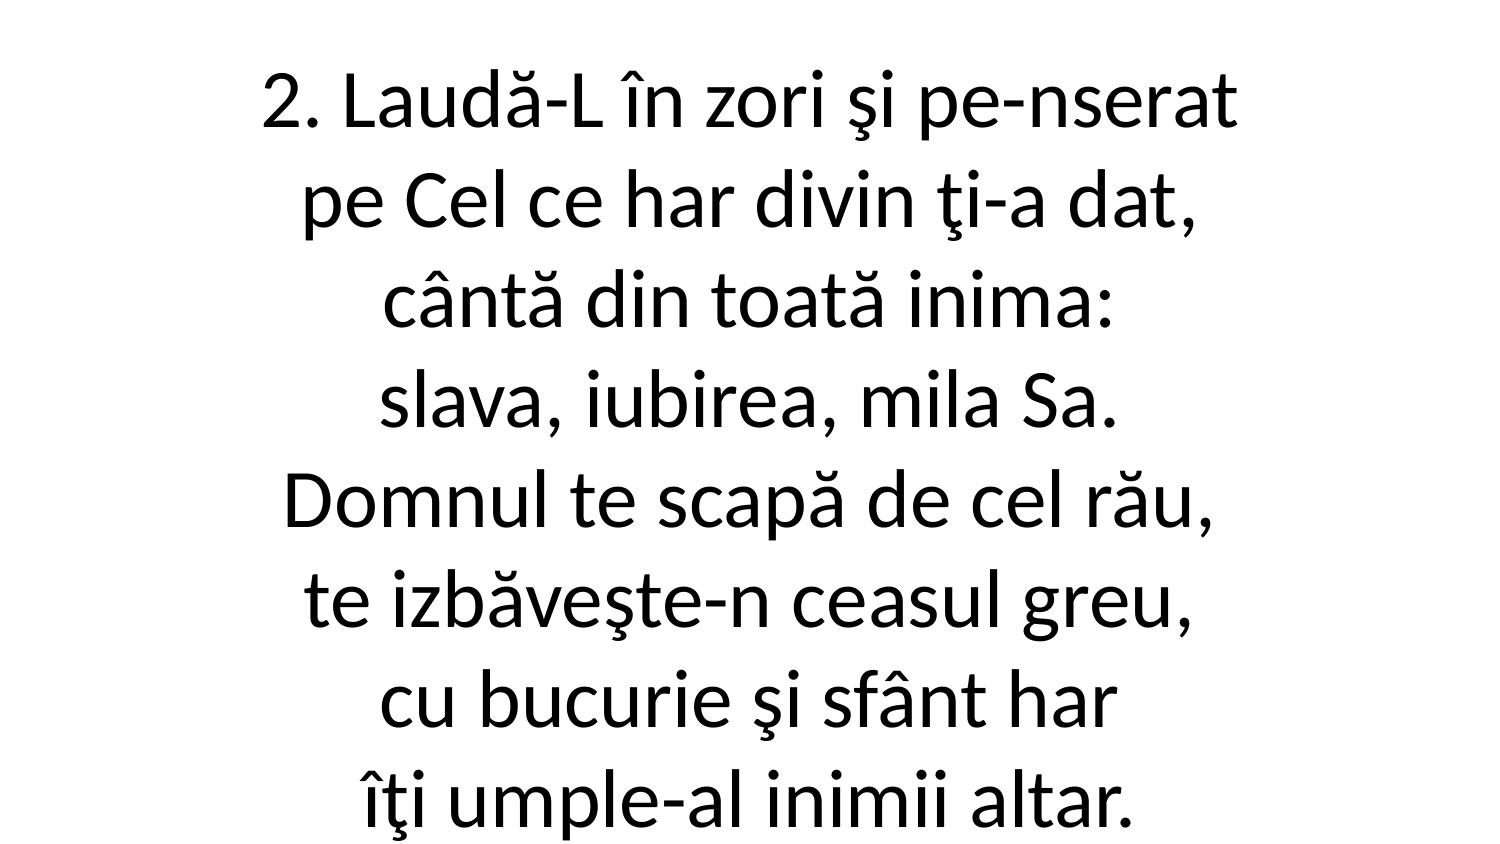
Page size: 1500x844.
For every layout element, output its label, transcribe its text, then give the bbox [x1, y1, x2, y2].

text_box 2. Laudă-L în zori şi pe-nserat pe Cel ce har divin ţi-a dat, cântă din toată inima: slava, iubirea, mila Sa. Domnul te scapă de cel rău, te izbăveşte-n ceasul greu, cu bucurie şi sfânt har îţi umple-al inimii altar. [245, 0, 1255, 844]
